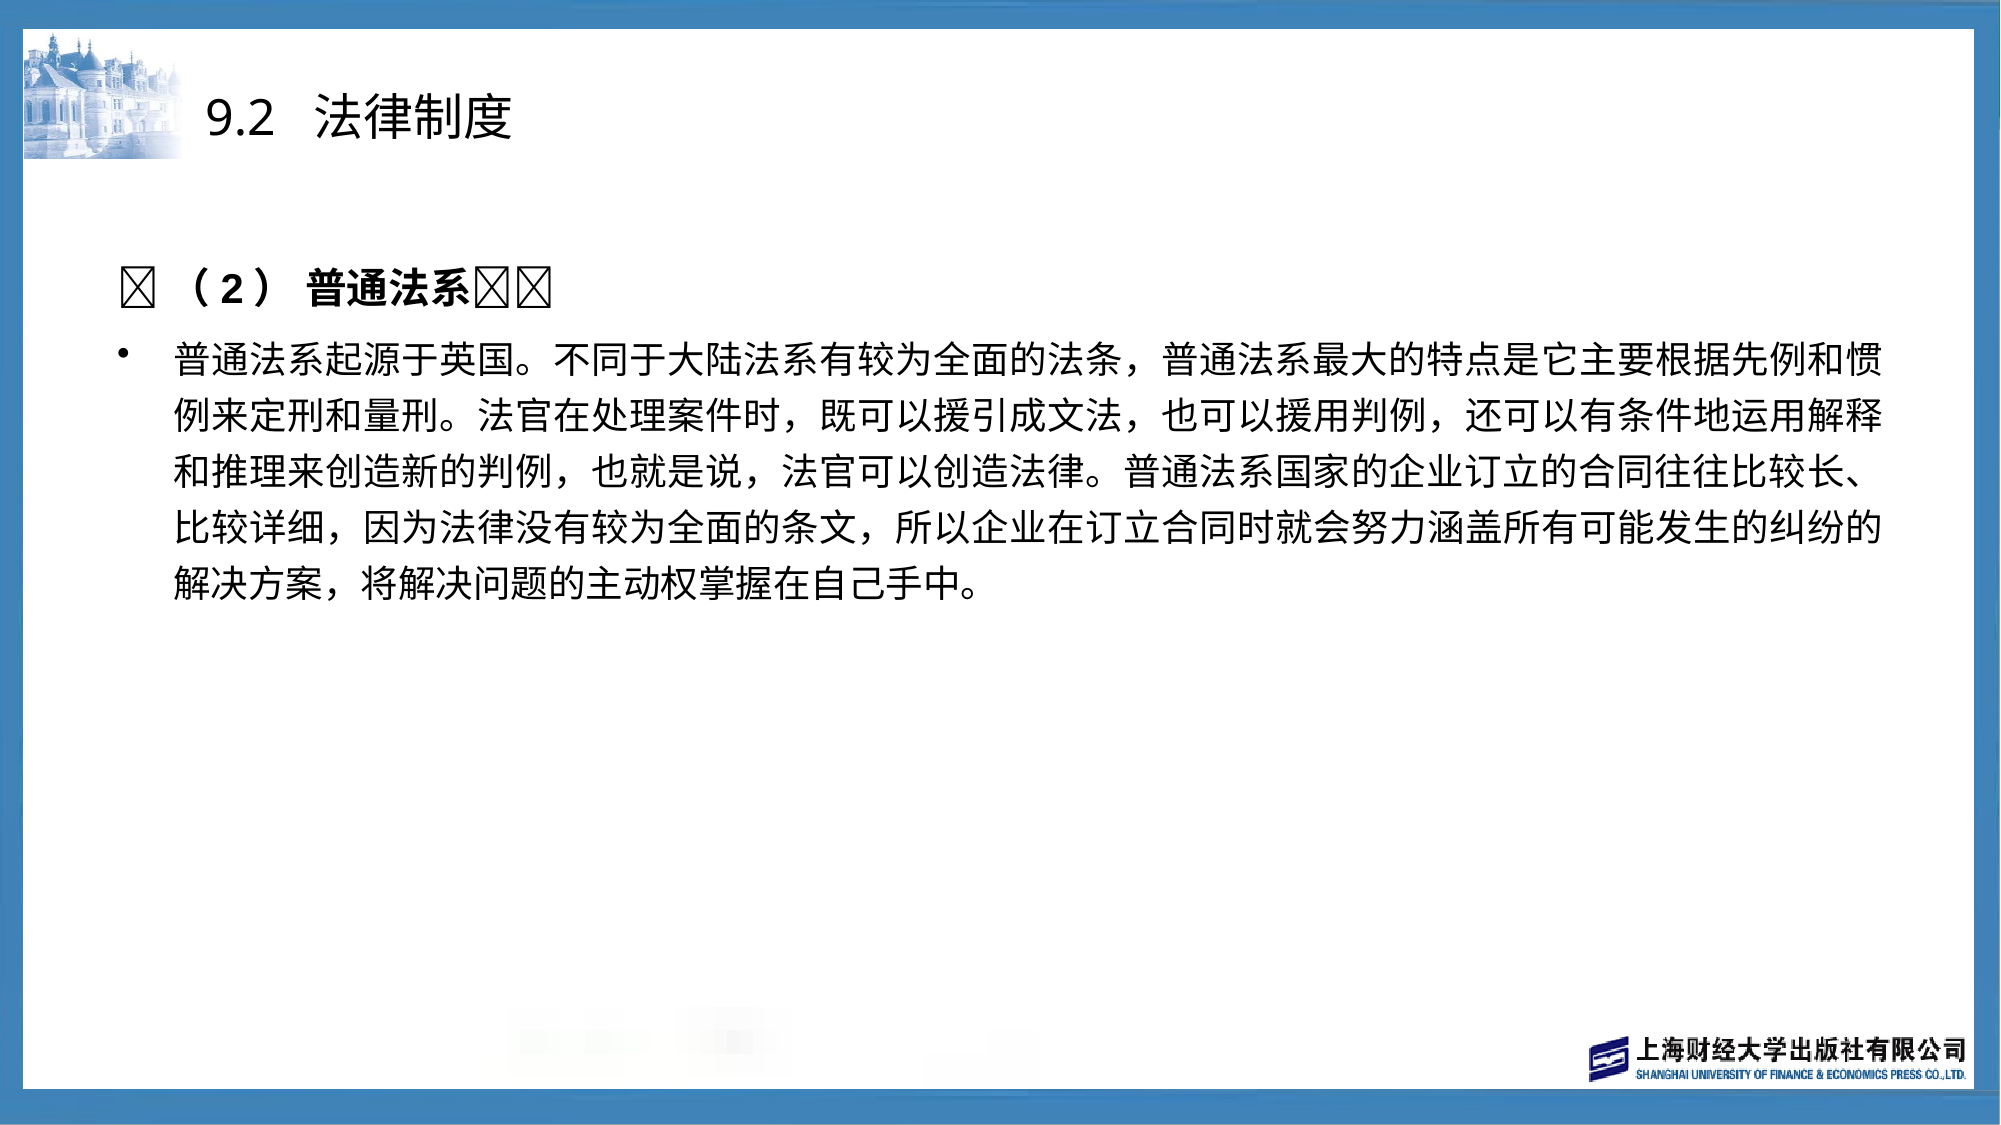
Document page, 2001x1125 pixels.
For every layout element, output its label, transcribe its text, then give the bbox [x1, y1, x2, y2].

title 9.2 法律制度 [190, 64, 1547, 168]
picture [0, 0, 2001, 1125]
list （2） 普通法系 普通法系起源于英国。不同于大陆法系有较为全面的法条，普通法系最大的特点是它主要根据先例和惯例来定刑和量刑。法官在处理案件时，既可以援引成文法，也可以援用判例，还可以有条件地运用解释和推理来创造新的判例，也就是说，法官可以创造法律。普通法系国家的企业订立的合同往往比较长、比较详细，因为法律没有较为全面的条文，所以企业在订立合同时就会努力涵盖所有可能发生的纠纷的解决方案，将解决问题的主动权掌握在自己手中。 [102, 241, 1898, 1065]
